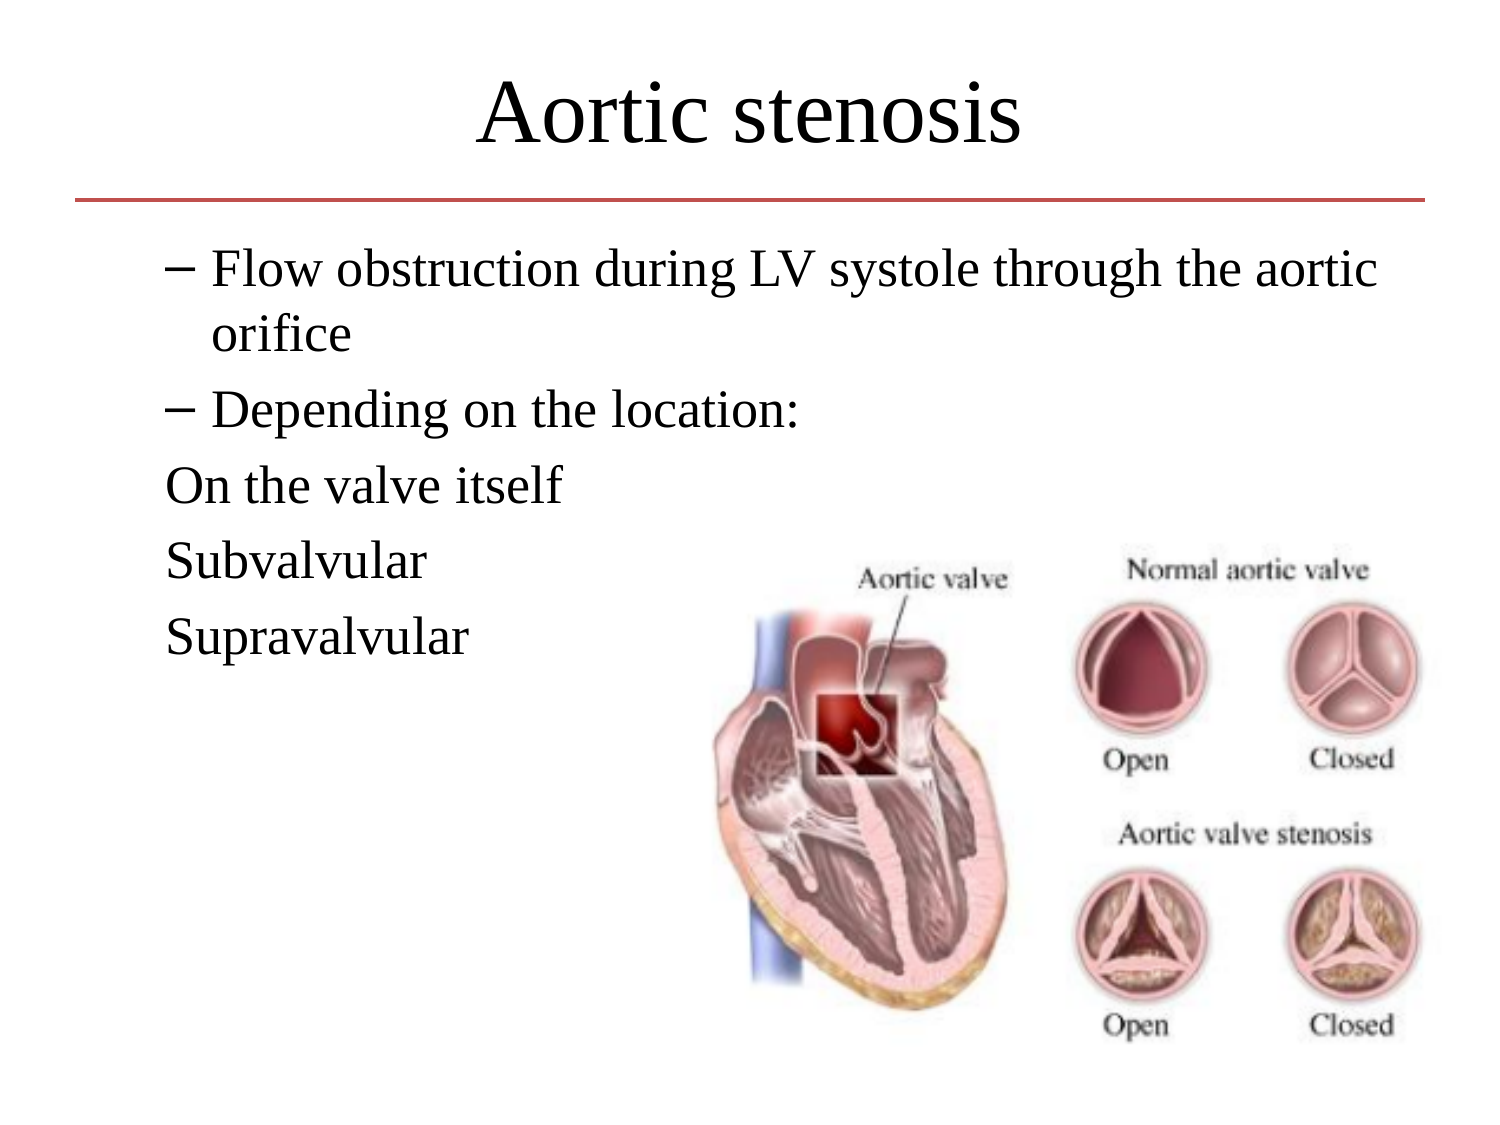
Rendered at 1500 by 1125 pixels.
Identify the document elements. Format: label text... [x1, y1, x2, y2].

list Flow obstruction during LV systole through the aortic orifice Depending on the location: On the valve itself Subvalvular Supravalvular [74, 224, 1426, 968]
picture [687, 537, 1476, 1101]
title Aortic stenosis [74, 12, 1426, 199]
